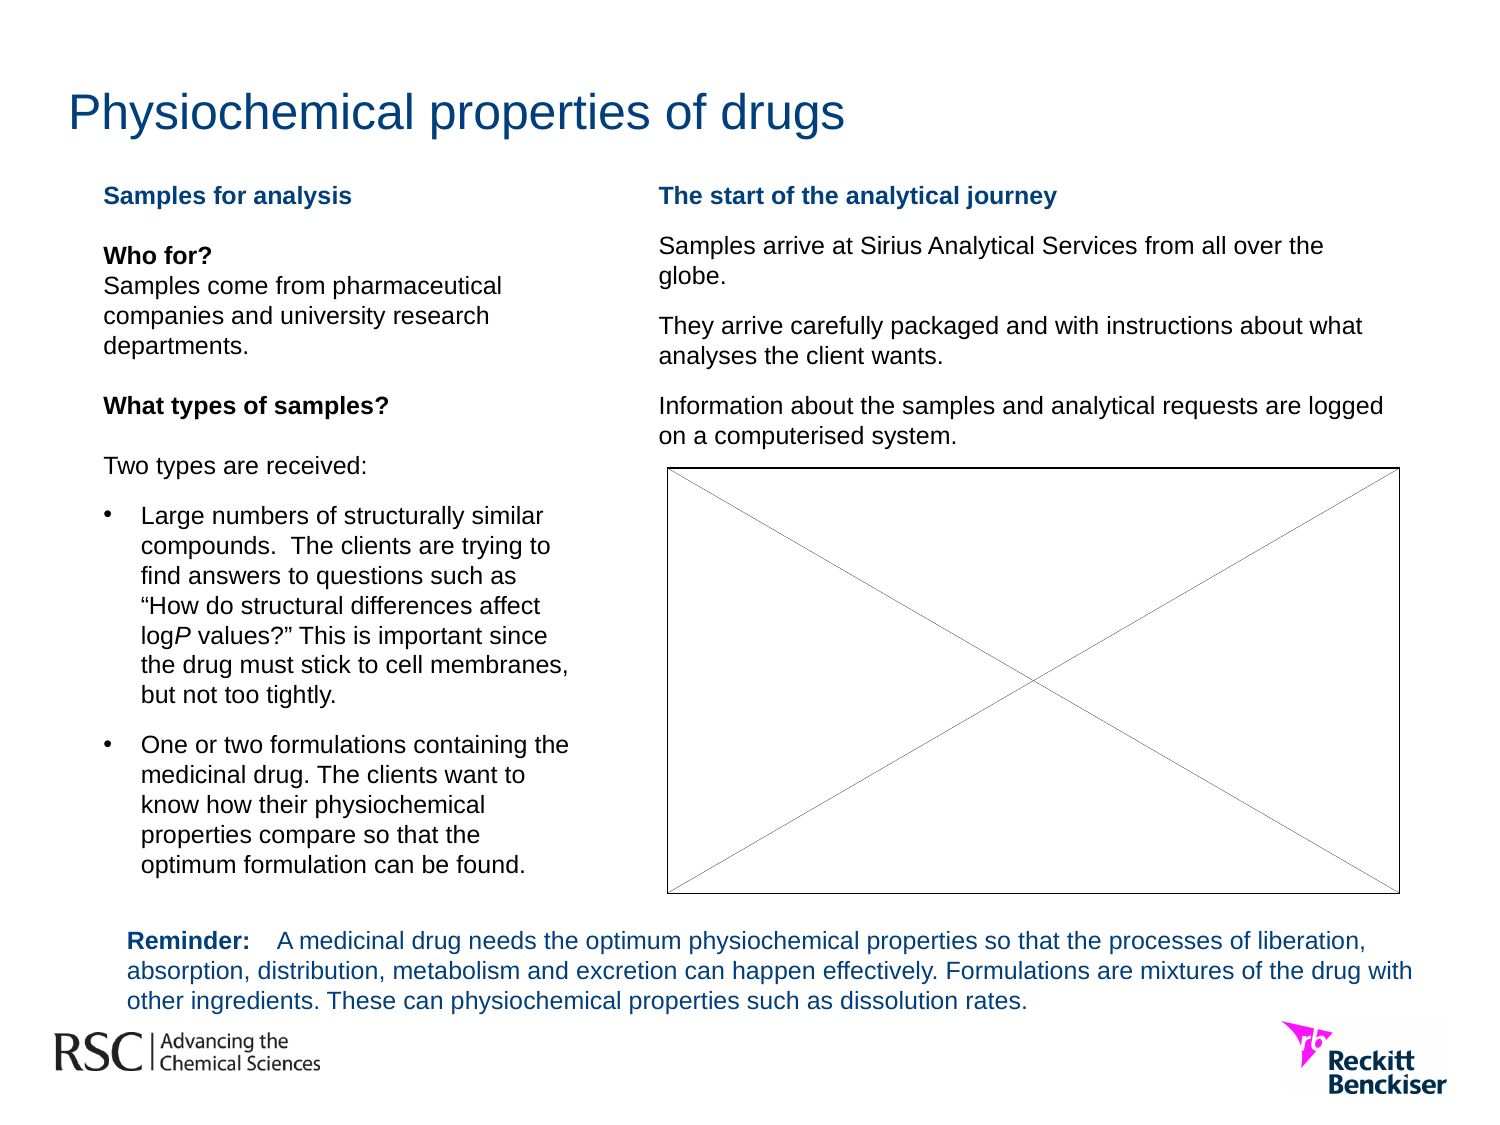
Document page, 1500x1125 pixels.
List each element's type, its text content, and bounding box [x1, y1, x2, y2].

text_box The start of the analytical journey Samples arrive at Sirius Analytical Services from all over the globe. They arrive carefully packaged and with instructions about what analyses the client wants. Information about the samples and analytical requests are logged on a computerised system. [643, 172, 1412, 917]
picture [1281, 1021, 1447, 1095]
picture [54, 1032, 320, 1071]
text_box Reminder: A medicinal drug needs the optimum physiochemical properties so that the processes of liberation, absorption, distribution, metabolism and excretion can happen effectively. Formulations are mixtures of the drug with other ingredients. These can physiochemical properties such as dissolution rates. [112, 917, 1447, 1022]
text_box Samples for analysis Who for? Samples come from pharmaceutical companies and university research departments. What types of samples? Two types are received: Large numbers of structurally similar compounds. The clients are trying to find answers to questions such as “How do structural differences affect logP values?” This is important since the drug must stick to cell membranes, but not too tightly. One or two formulations containing the medicinal drug. The clients want to know how their physiochemical properties compare so that the optimum formulation can be found. [88, 172, 597, 894]
title Physiochemical properties of drugs [52, 66, 1448, 148]
